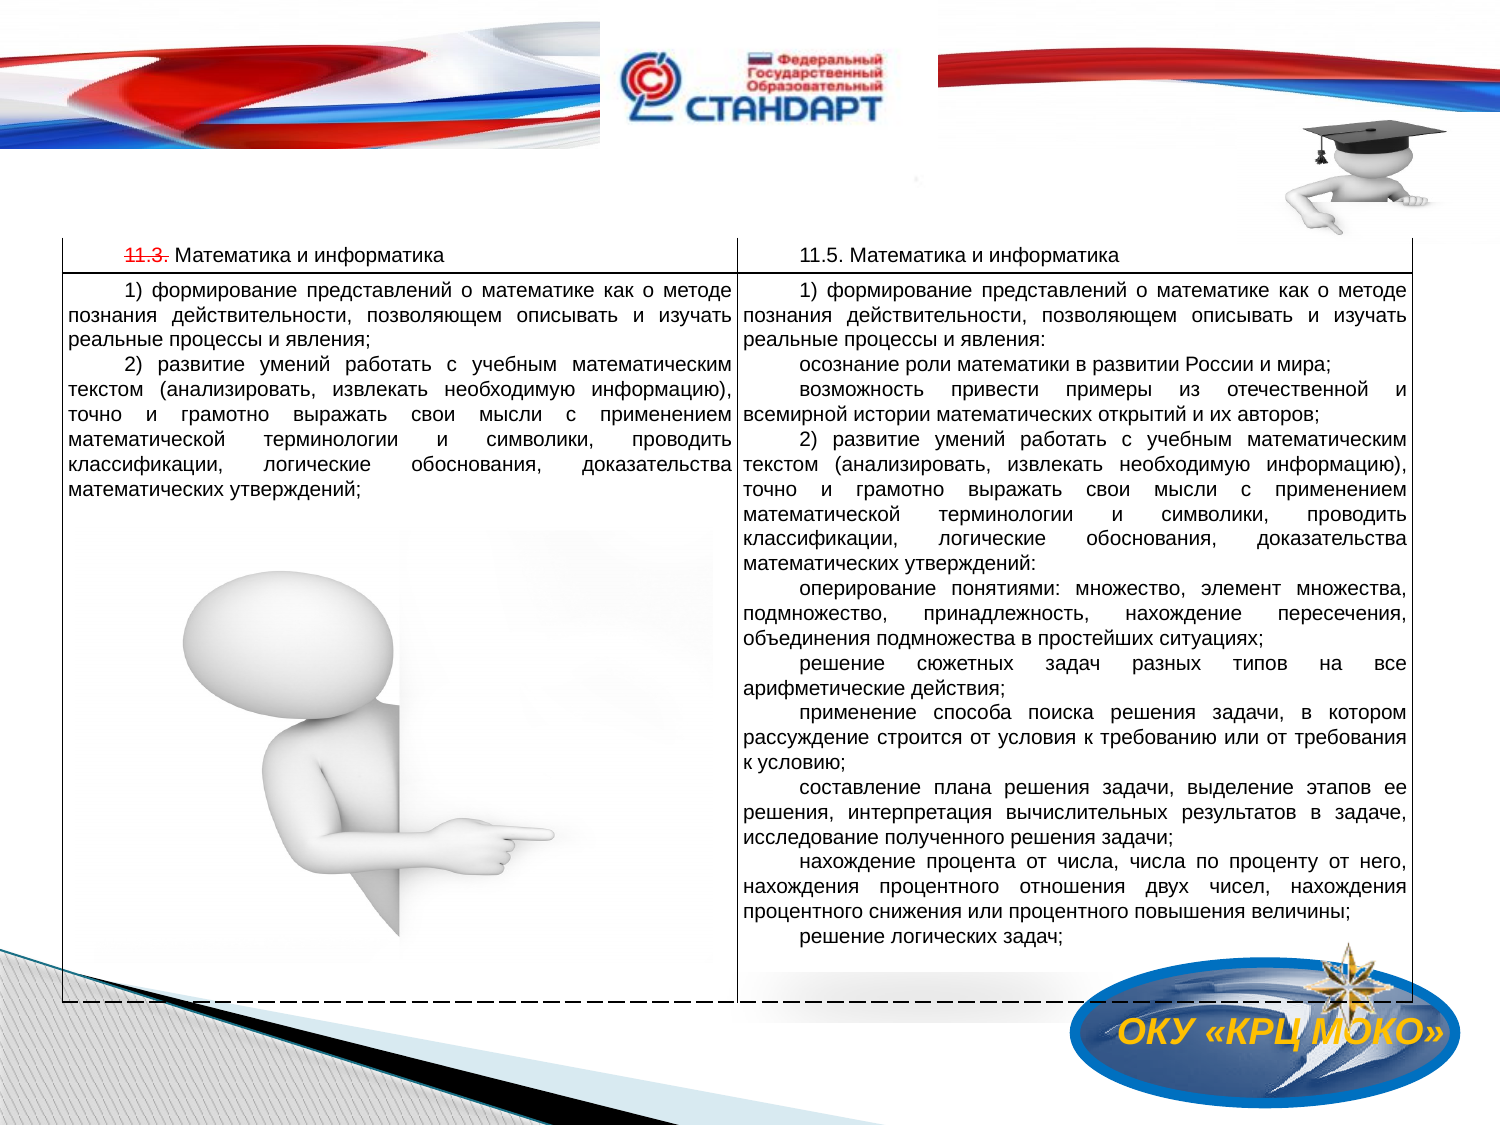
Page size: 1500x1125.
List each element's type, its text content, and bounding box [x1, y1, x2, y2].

picture [74, 524, 713, 963]
table_header 11.5. Математика и информатика [738, 238, 1412, 272]
picture [0, 0, 1500, 244]
table_cell 1) формирование представлений о математике как о методе познания действительности, позволяющем описывать и изучать реальные процессы и явления; 2) развитие умений работать с учебным математическим текстом (анализировать, извлекать необходимую информацию), точно и грамотно выражать свои мысли с применением математической терминологии и символики, проводить классификации, логические обоснования, доказательства математических утверждений; [63, 274, 737, 1002]
table_cell 1) формирование представлений о математике как о методе познания действительности, позволяющем описывать и изучать реальные процессы и явления: осознание роли математики в развитии России и мира; возможность привести примеры из отечественной и всемирной истории математических открытий и их авторов; 2) развитие умений работать с учебным математическим текстом (анализировать, извлекать необходимую информацию), точно и грамотно выражать свои мысли с применением математической терминологии и символики, проводить классификации, логические обоснования, доказательства математических утверждений: оперирование понятиями: множество, элемент множества, подмножество, принадлежность, нахождение пересечения, объединения подмножества в простейших ситуациях; решение сюжетных задач разных типов на все арифметические действия; применение способа поиска решения задачи, в котором рассуждение строится от условия к требованию или от требования к условию; составление плана решения задачи, выделение этапов ее решения, интерпретация вычислительных результатов в задаче, исследование полученного решения задачи; нахождение процента от числа, числа по проценту от него, нахождения процентного отношения двух чисел, нахождения процентного снижения или процентного повышения величины; решение логических задач; [738, 274, 1412, 1002]
picture [1074, 937, 1456, 1104]
table_header 11.3. Математика и информатика [63, 238, 737, 272]
